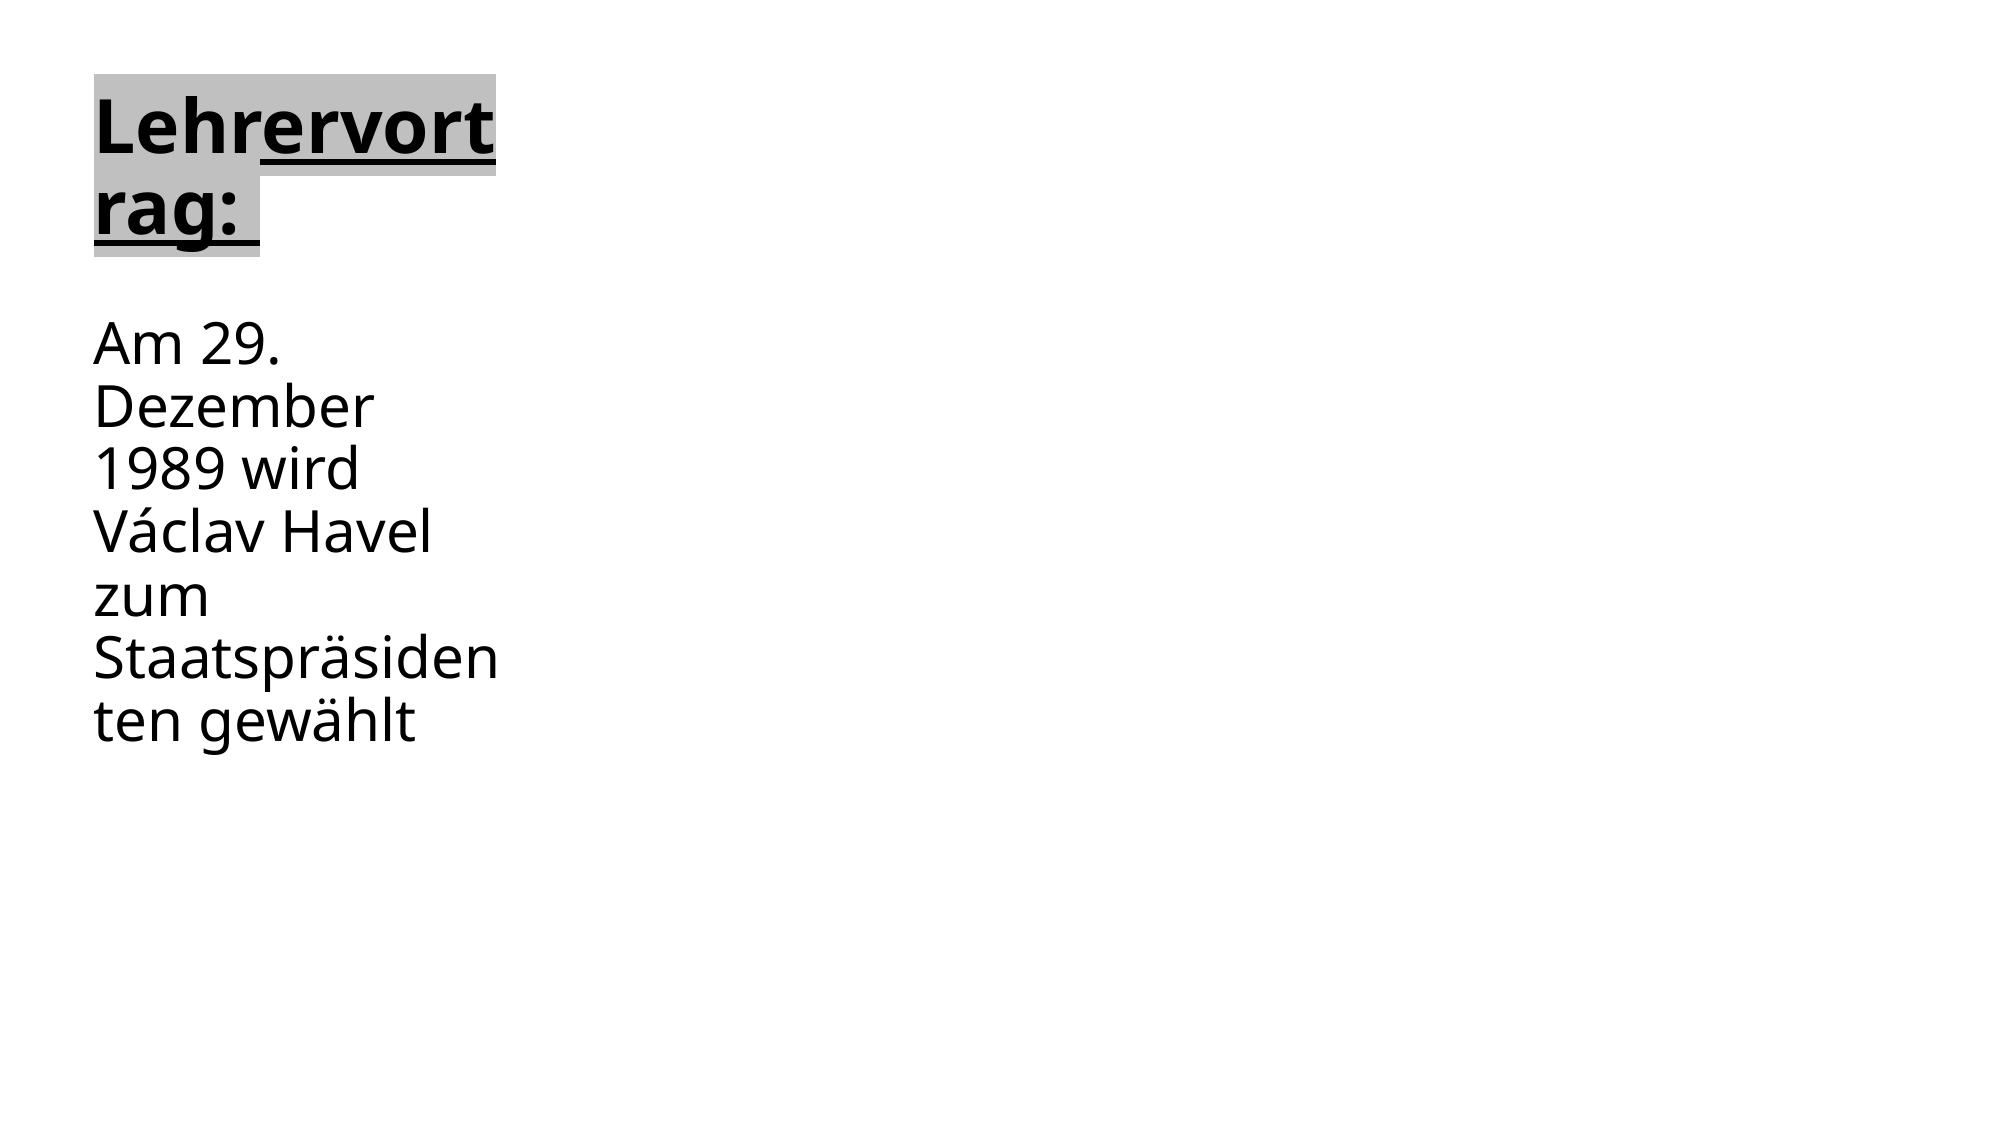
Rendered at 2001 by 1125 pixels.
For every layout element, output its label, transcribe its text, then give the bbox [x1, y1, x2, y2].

title Lehrervortrag: Am 29. Dezember 1989 wird Václav Havel zum Staatspräsidenten gewählt [78, 185, 534, 659]
